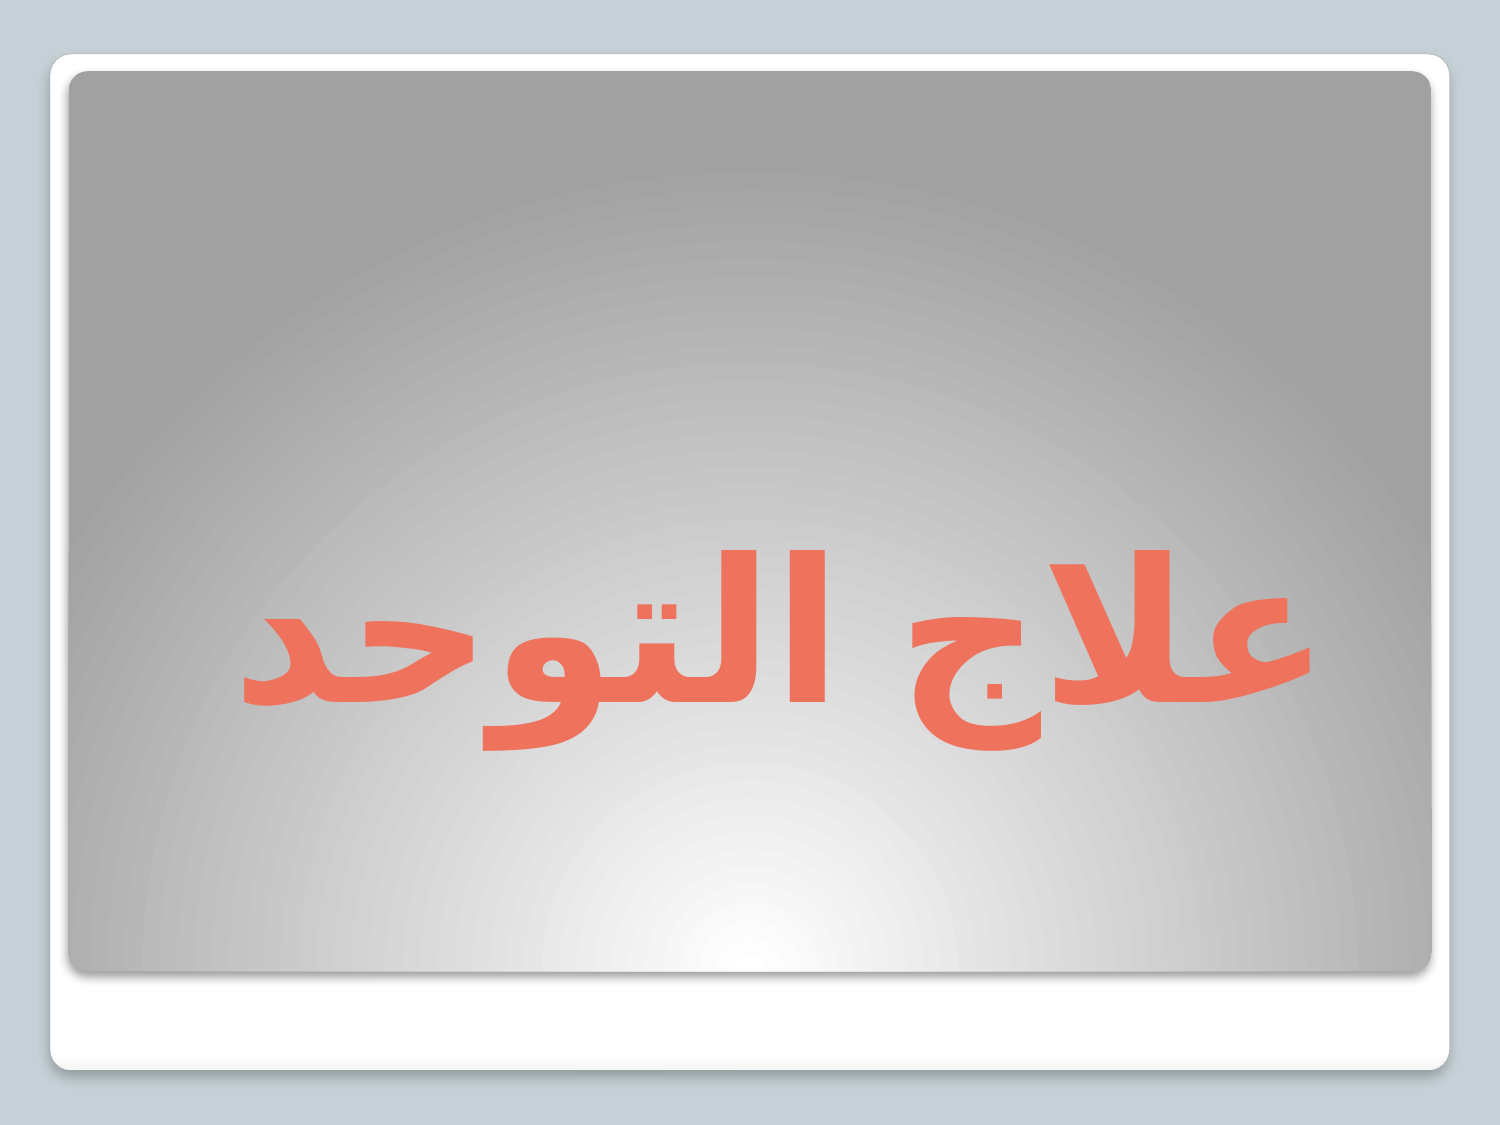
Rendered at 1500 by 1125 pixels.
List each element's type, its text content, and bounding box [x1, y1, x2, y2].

title علاج التوحد [82, 304, 1425, 990]
